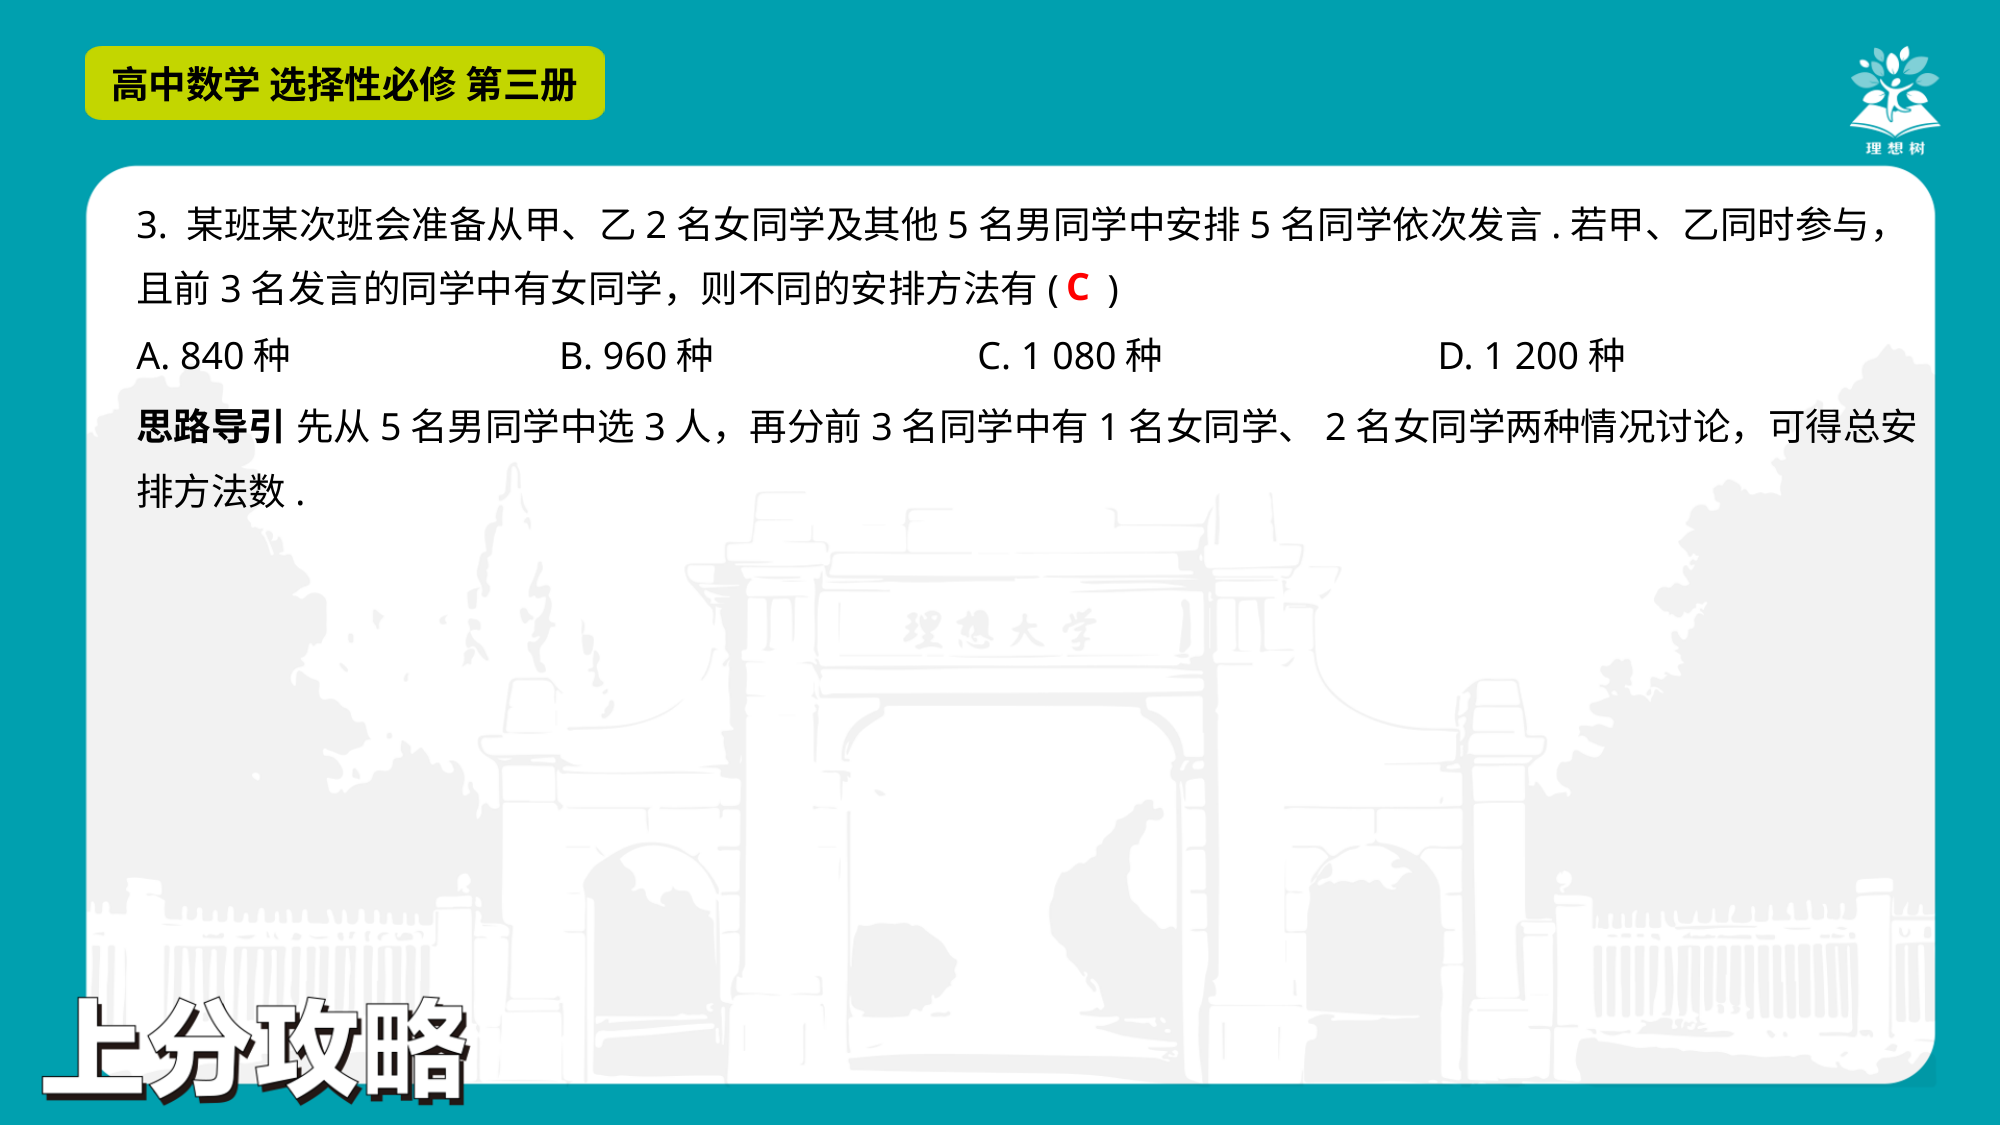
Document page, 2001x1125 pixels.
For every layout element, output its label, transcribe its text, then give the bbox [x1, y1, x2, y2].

picture [0, 0, 2000, 1125]
text_box C [1050, 243, 1106, 302]
text_box A. 840种 B. 960种 C. 1 080种 D. 1 200种 [136, 310, 1865, 370]
text_box 3. 某班某次班会准备从甲、乙2名女同学及其他5名男同学中安排5名同学依次发言.若甲、乙同时参与， 且前3名发言的同学中有女同学，则不同的安排方法有( ) [136, 177, 1865, 304]
text_box 思路导引 先从5名男同学中选3人，再分前3名同学中有1名女同学、2名女同学两种情况讨论，可得总安 排方法数. [136, 379, 1865, 506]
